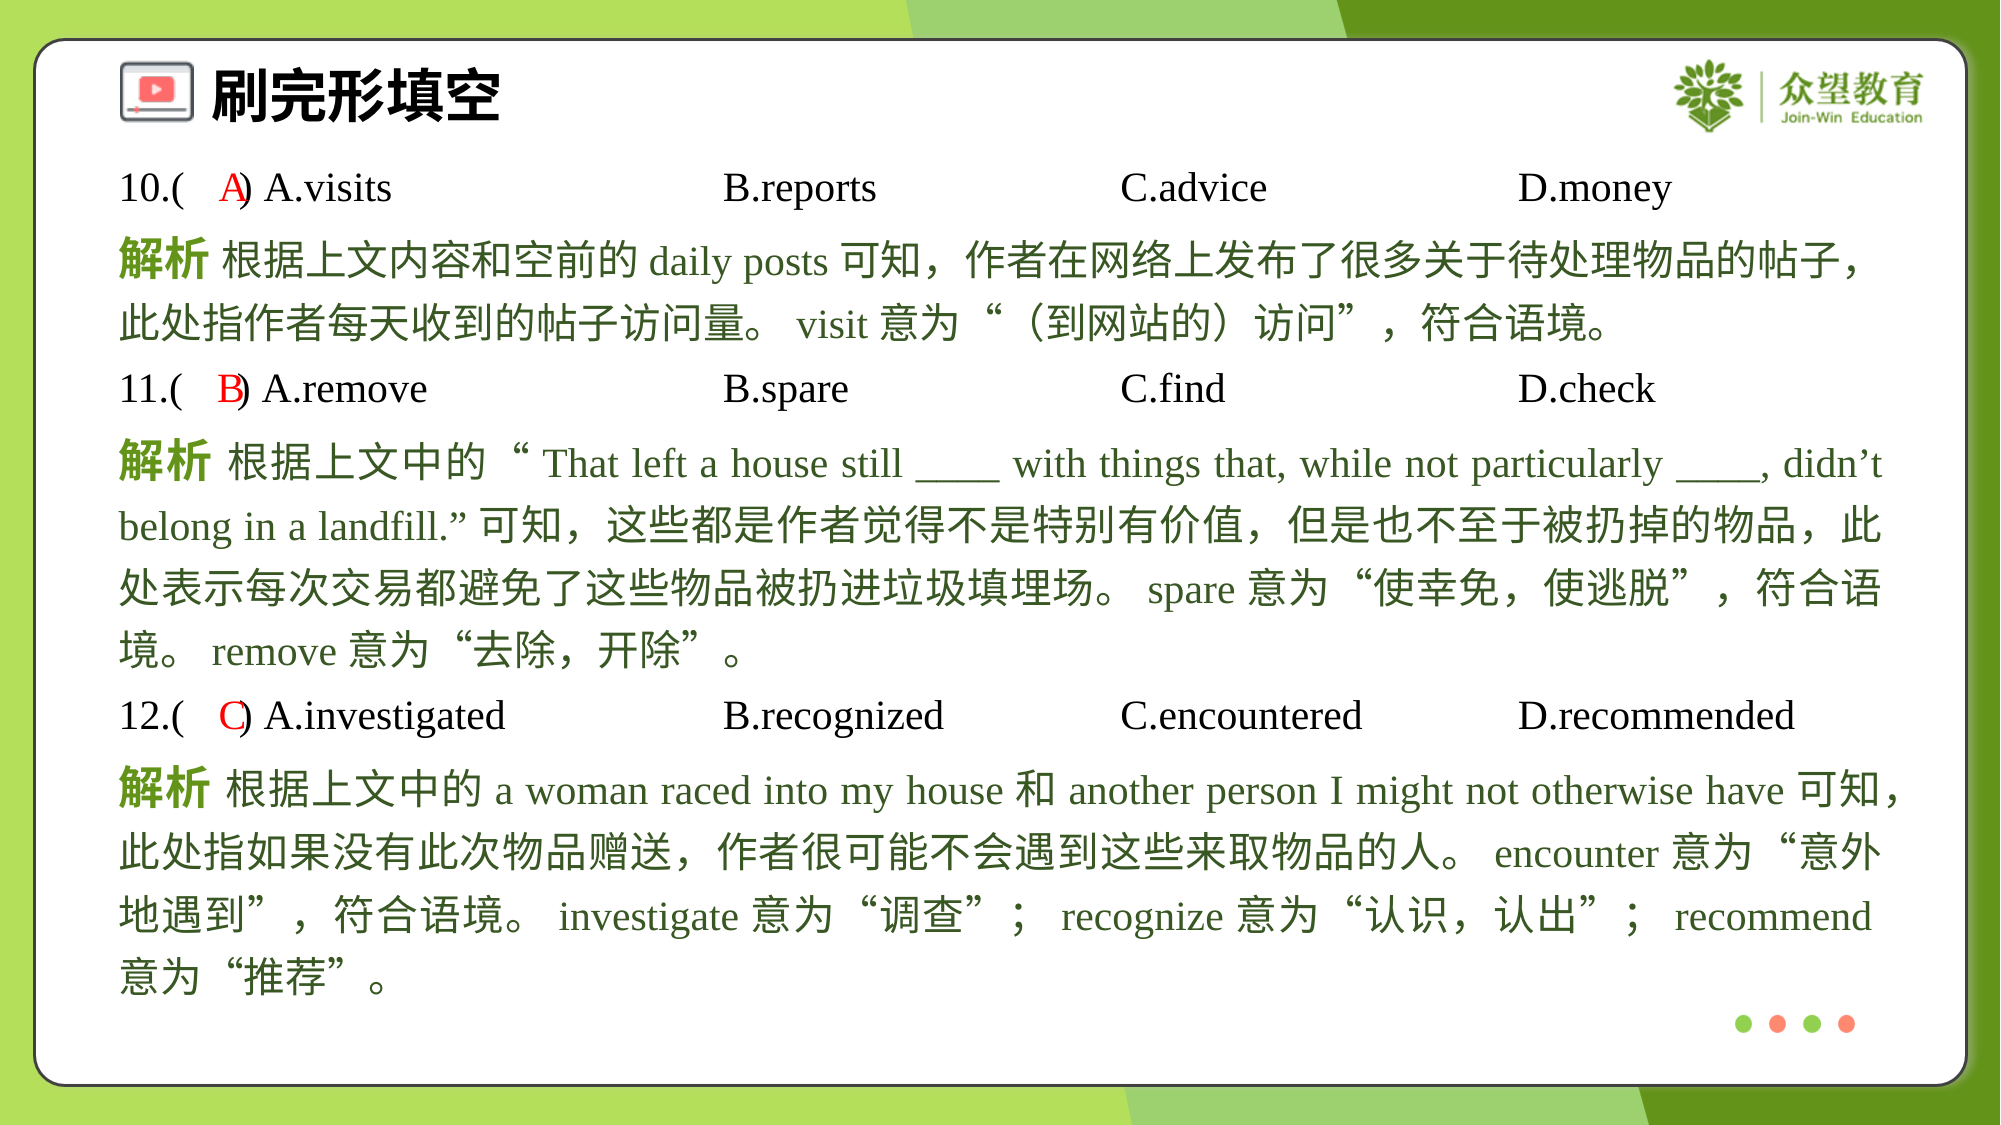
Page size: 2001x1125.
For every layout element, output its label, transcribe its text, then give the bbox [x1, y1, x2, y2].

text_box 12.( ) A.investigated B.recognized C.encountered D.recommended [118, 675, 213, 733]
text_box 解析 根据上文中的“That left a house still ____ with things that, while not particularly ____, didn’t belong in a landfill.”可知，这些都是作者觉得不是特别有价值，但是也不至于被扔掉的物品，此处表示每次交易都避免了这些物品被扔进垃圾填埋场。spare意为“使幸免，使逃脱”，符合语境。remove意为“去除，开除”。 [118, 417, 1883, 670]
picture [0, 0, 2000, 1125]
text_box C [213, 675, 252, 733]
text_box 10.( ) A.visits B.reports C.advice D.money [118, 146, 213, 204]
text_box 解析 根据上文内容和空前的daily posts可知，作者在网络上发布了很多关于待处理物品的帖子，此处指作者每天收到的帖子访问量。visit意为“（到网站的）访问”，符合语境。 [118, 215, 1883, 343]
text_box 12.( ) A.investigated B.recognized C.encountered D.recommended [252, 675, 1883, 733]
text_box 10.( ) A.visits B.reports C.advice D.money [254, 146, 1883, 204]
text_box B [212, 348, 250, 406]
text_box 11.( ) A.remove B.spare C.find D.check [118, 348, 212, 406]
text_box 11.( ) A.remove B.spare C.find D.check [250, 348, 1883, 406]
text_box A [213, 146, 254, 205]
text_box 解析 根据上文中的a woman raced into my house和another person I might not otherwise have可知，此处指如果没有此次物品赠送，作者很可能不会遇到这些来取物品的人。encounter意为“意外地遇到”，符合语境。investigate意为“调查”；recognize意为“认识，认出”；recommend意为“推荐”。 [118, 744, 1883, 997]
